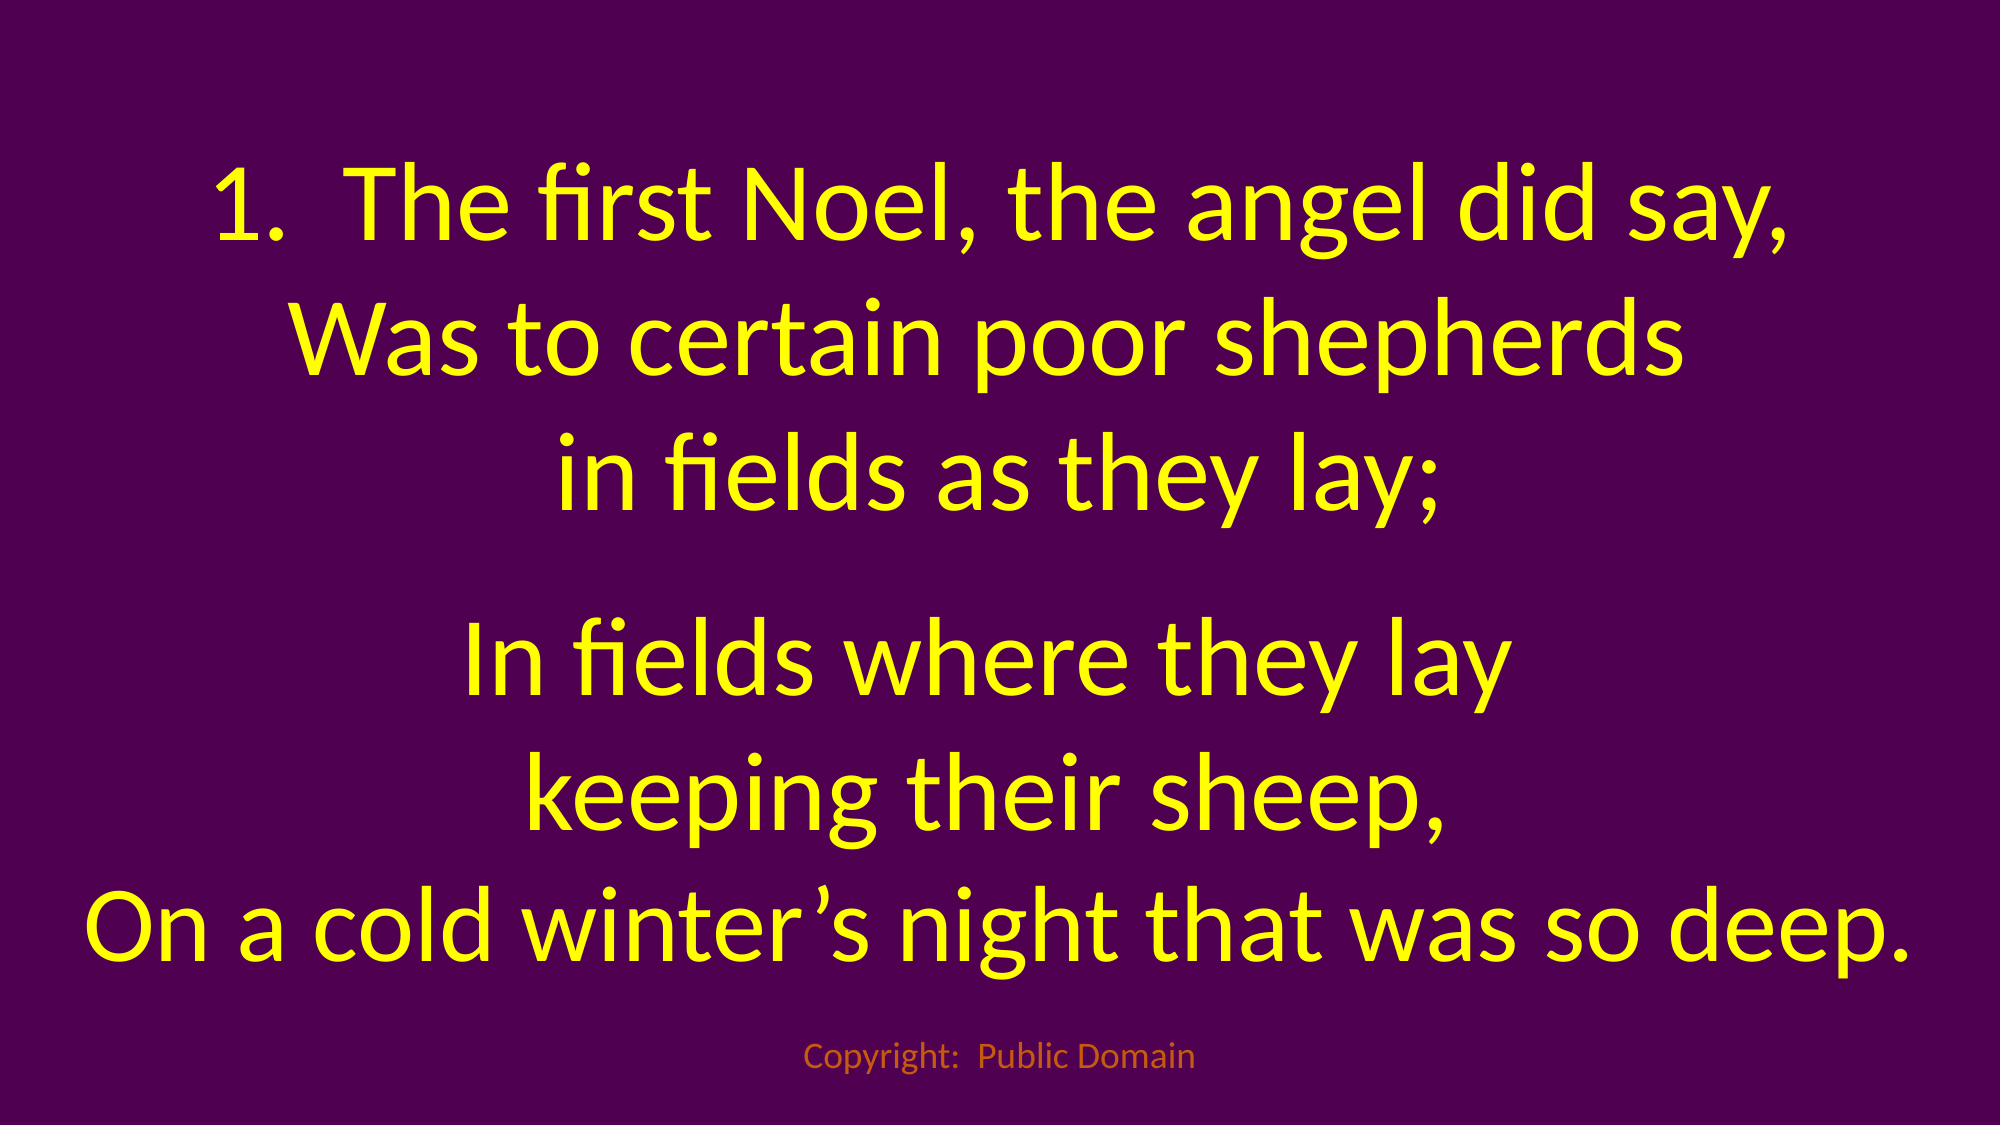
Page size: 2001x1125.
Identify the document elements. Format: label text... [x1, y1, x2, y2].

text_box 1. The first Noel, the angel did say, Was to certain poor shepherds in fields as they lay; In fields where they lay keeping their sheep, On a cold winter’s night that was so deep. [0, 120, 2000, 991]
text_box Copyright: Public Domain [26, 1023, 1973, 1083]
